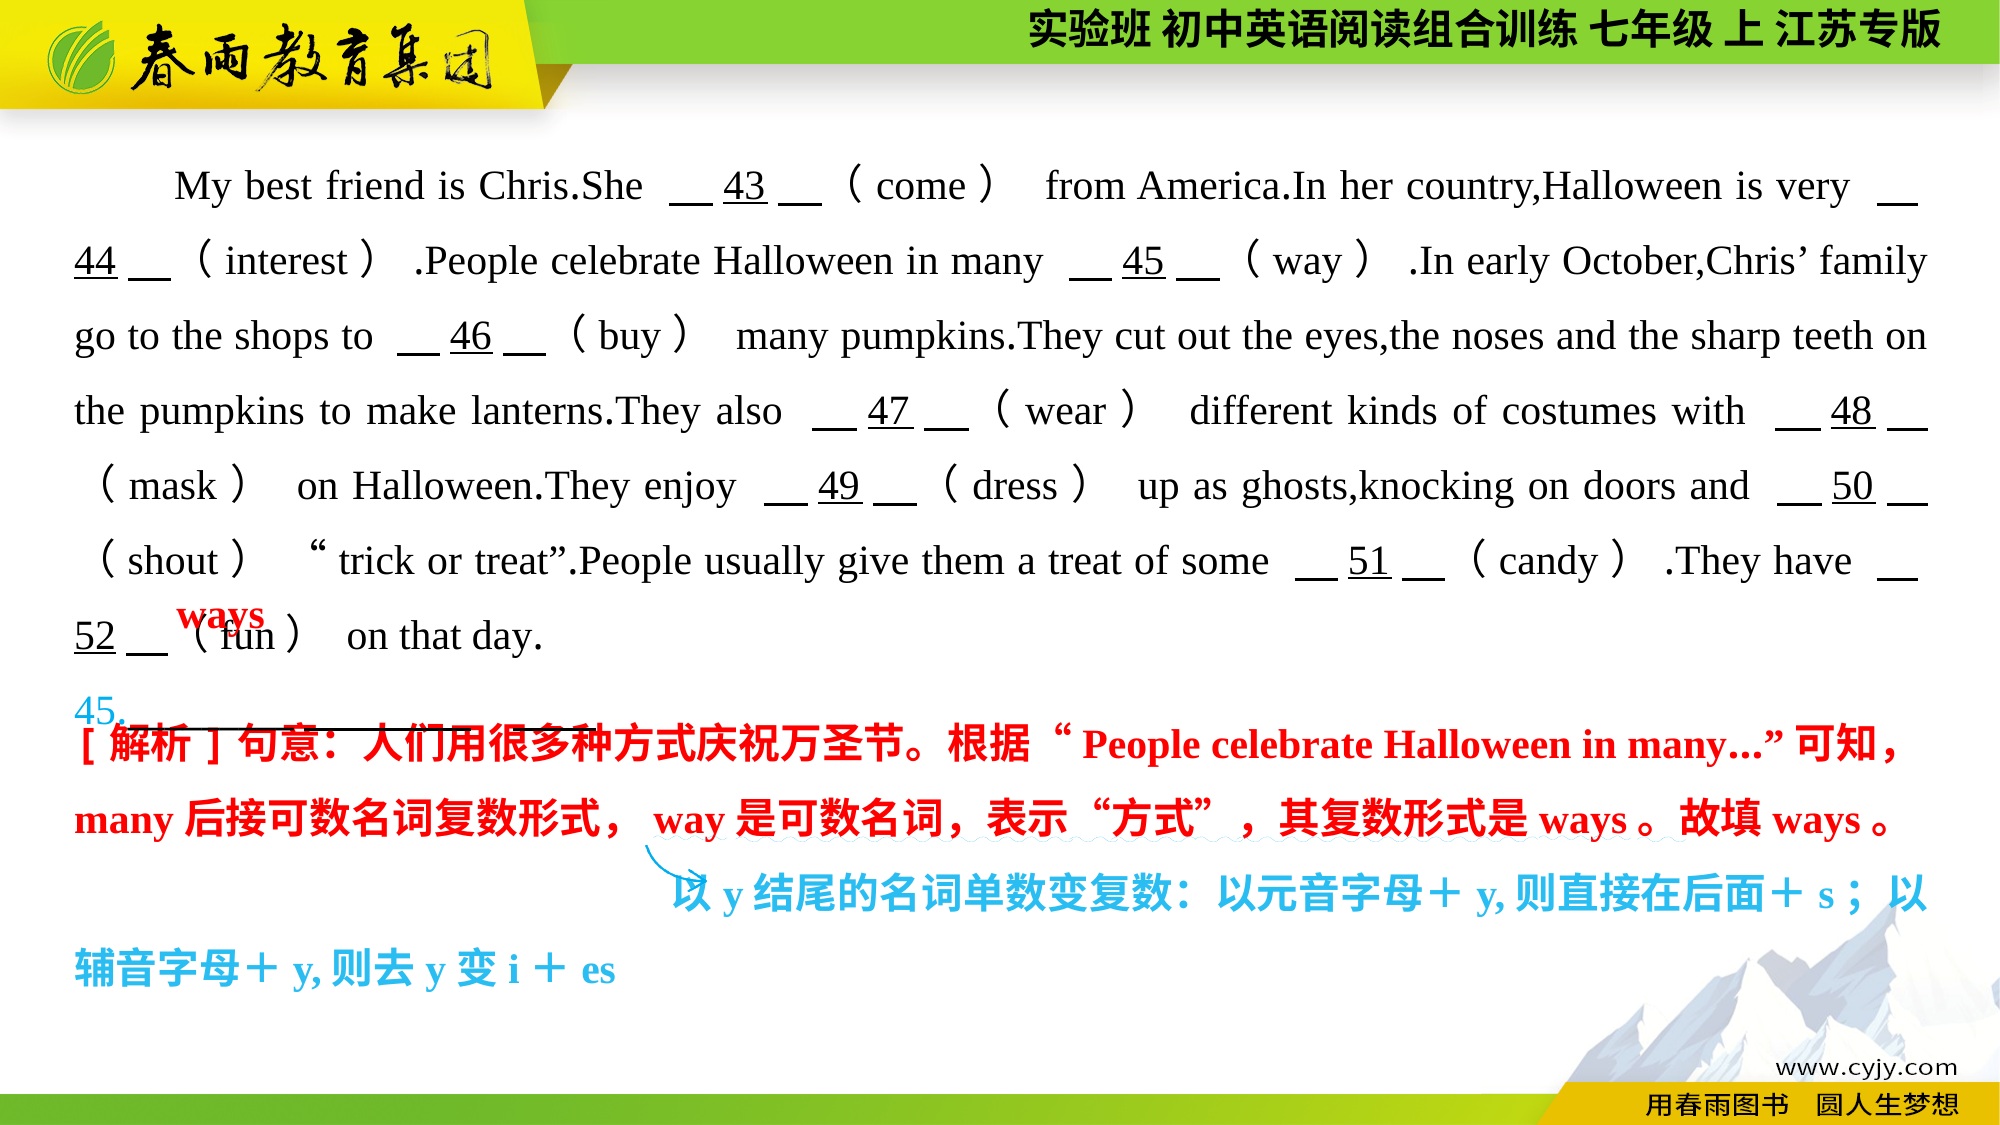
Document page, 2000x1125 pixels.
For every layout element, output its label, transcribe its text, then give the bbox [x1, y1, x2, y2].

picture [0, 0, 2000, 1125]
list My best friend is Chris.She 43 （come） from America.In her country,Halloween is very 44 （interest）.People celebrate Halloween in many 45 （way）.In early October,Chris’ family go to the shops to 46 （buy） many pumpkins.They cut out the eyes,the noses and the sharp teeth on the pumpkins to make lanterns.They also 47 （wear） different kinds of costumes with 48 （mask） on Halloween.They enjoy 49 （dress） up as ghosts,knocking on doors and 50 （shout） “trick or treat”.People usually give them a treat of some 51 （candy）.They have 52 （fun） on that day. 45._________ [59, 125, 1944, 671]
text_box [解析]句意：人们用很多种方式庆祝万圣节。根据“People celebrate Halloween in many...”可知，many后接可数名词复数形式，way是可数名词，表示“方式”，其复数形式是ways。故填ways。 以y结尾的名词单数变复数：以元音字母＋y,则直接在后面＋s；以辅音字母＋y,则去y变i＋es [59, 684, 1944, 999]
text_box ways [161, 578, 280, 644]
